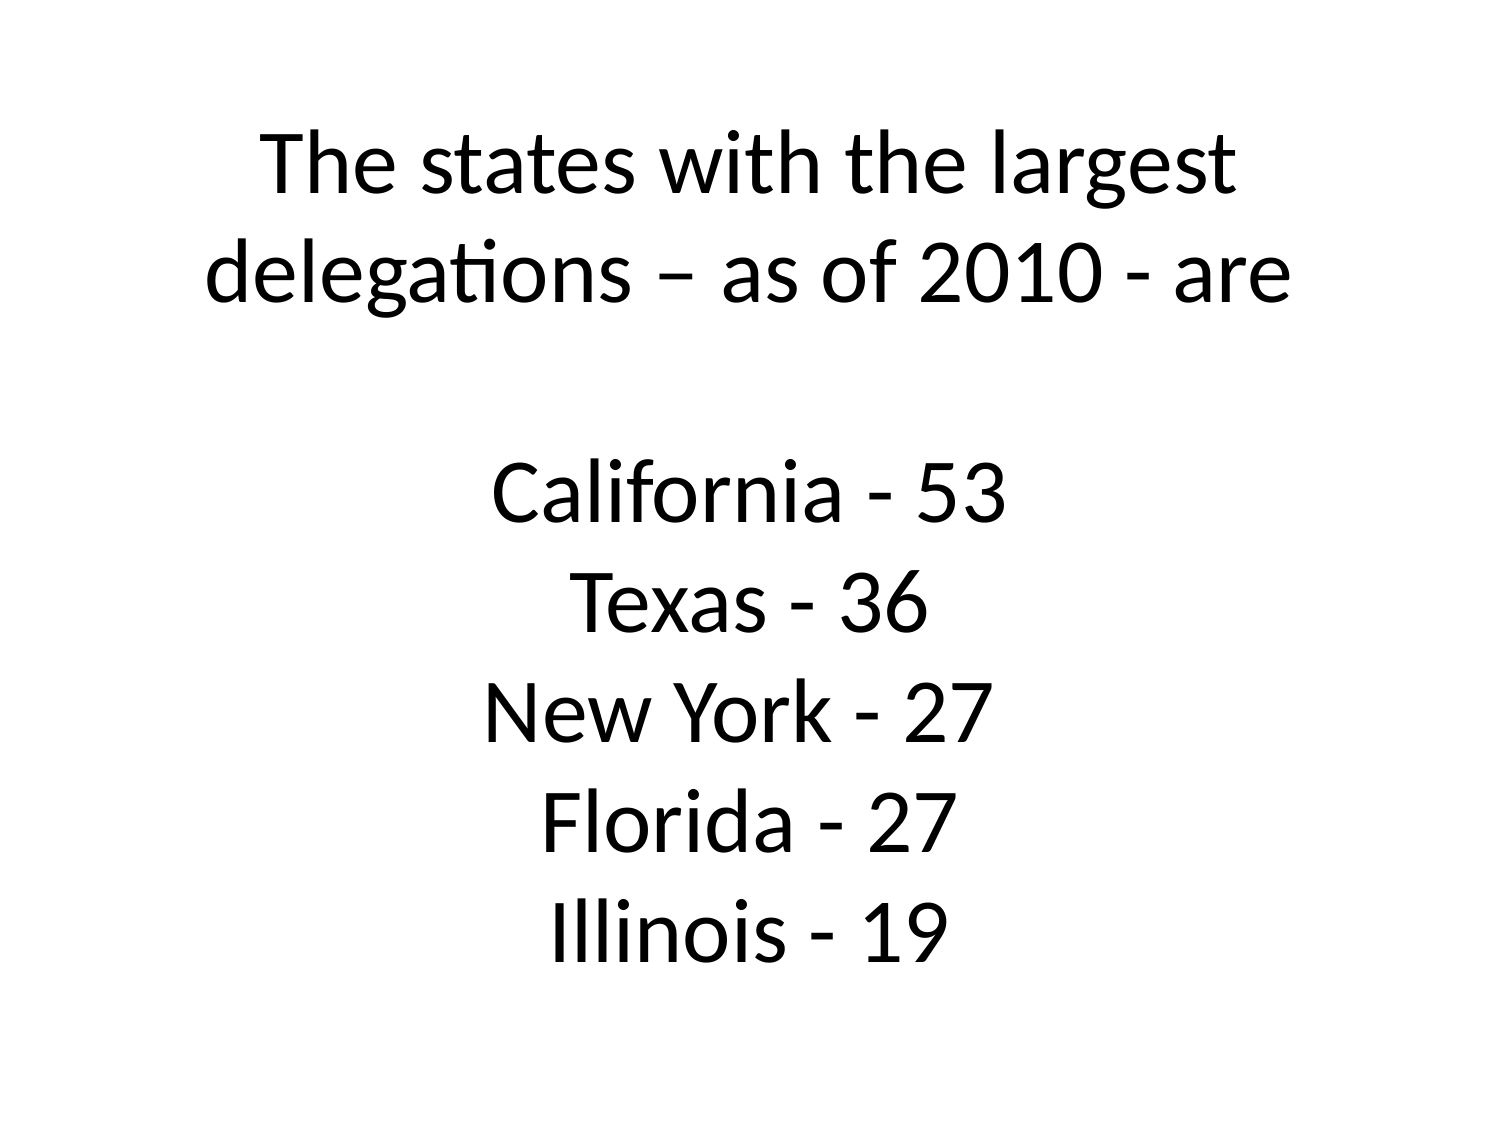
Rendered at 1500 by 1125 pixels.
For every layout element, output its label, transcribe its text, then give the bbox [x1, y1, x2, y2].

title The states with the largest delegations – as of 2010 - are California - 53 Texas - 36 New York - 27 Florida - 27 Illinois - 19 [74, 44, 1426, 1038]
